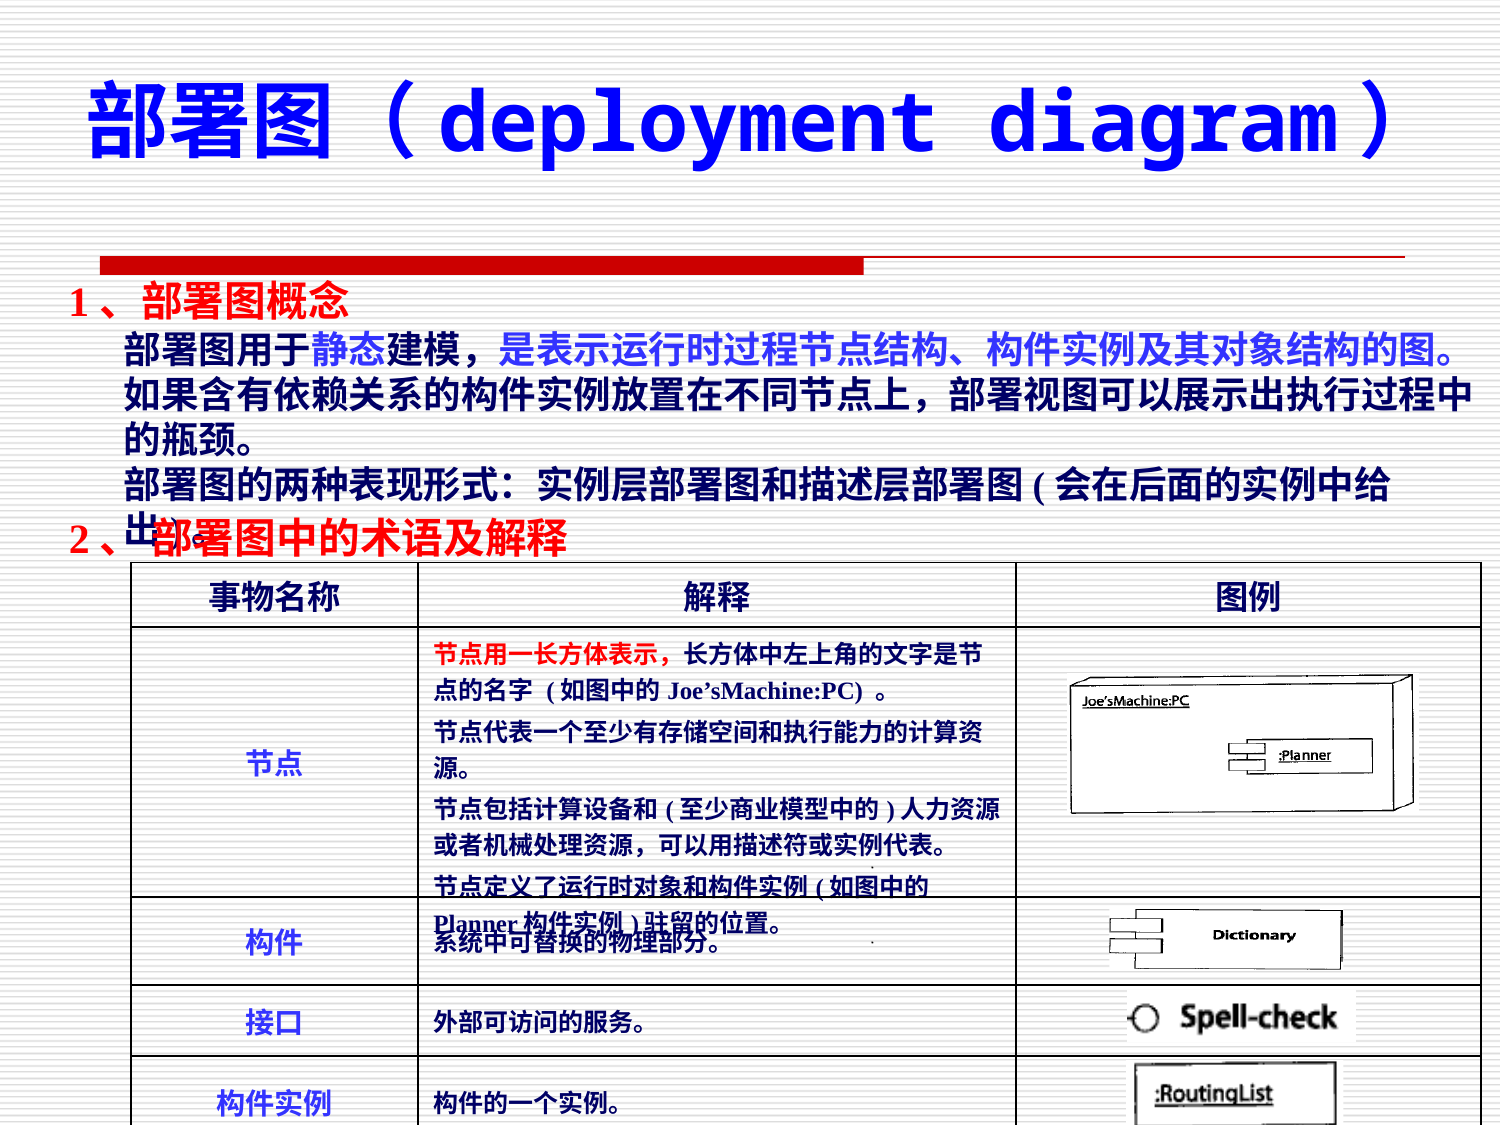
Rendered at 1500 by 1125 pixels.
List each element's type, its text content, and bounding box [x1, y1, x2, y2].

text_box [1125, 1060, 1344, 1125]
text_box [1126, 990, 1357, 1043]
table_cell 外部可访问的服务。 [419, 986, 1015, 1055]
table_cell 接口 [132, 986, 417, 1055]
text_box 2、 部署图中的术语及解释 [68, 510, 1469, 574]
table_cell 系统中可替换的物理部分。 [419, 898, 1015, 984]
picture [1067, 672, 1419, 815]
table_cell 构件的一个实例。 [419, 1057, 1015, 1125]
table_header 事物名称 [132, 563, 417, 626]
text_box 1、部署图概念 [53, 267, 365, 332]
picture [1482, 594, 1500, 1125]
table_cell [1017, 628, 1480, 896]
table_cell [1017, 898, 1480, 984]
text_box 部署图用于静态建模，是表示运行时过程节点结构、构件实例及其对象结构的图。 如果含有依赖关系的构件实例放置在不同节点上，部署视图可以展示出执行过程中的瓶颈。 部署图的两种表现形式：实例层部署图和描述层部署图(会在后面的实例中给出)。 [33, 318, 1500, 594]
table_cell 节点用一长方体表示，长方体中左上角的文字是节点的名字 (如图中的Joe’sMachine:PC) 。 节点代表一个至少有存储空间和执行能力的计算资源。 节点包括计算设备和(至少商业模型中的)人力资源或者机械处理资源，可以用描述符或实例代表。 节点定义了运行时对象和构件实例(如图中的Planner构件实例)驻留的位置。 [419, 628, 1015, 896]
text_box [1108, 909, 1344, 971]
table_cell [1017, 1057, 1480, 1125]
table_cell [1017, 986, 1480, 1055]
table_header 图例 [1017, 563, 1480, 626]
table_cell 节点 [132, 628, 417, 896]
picture [0, 0, 1500, 1125]
table_cell 构件 [132, 898, 417, 984]
table_cell 构件实例 [132, 1057, 417, 1125]
table_header 解释 [419, 563, 1015, 626]
text_box 部署图（deployment diagram） [70, 60, 1500, 144]
